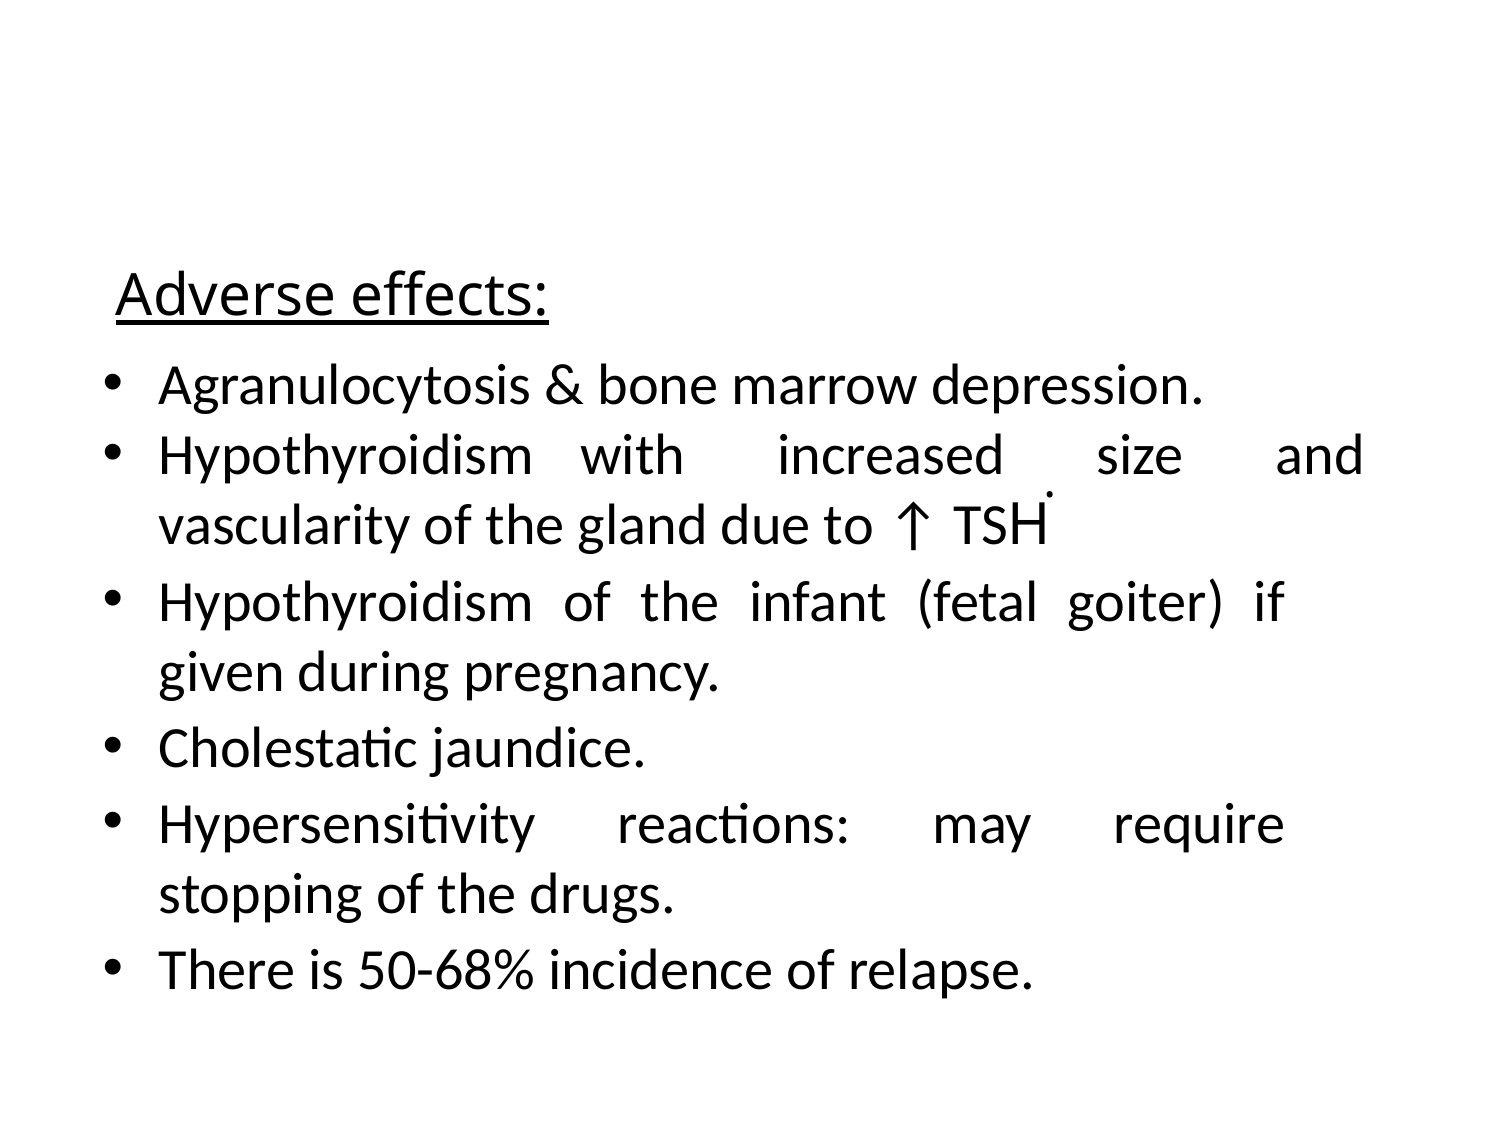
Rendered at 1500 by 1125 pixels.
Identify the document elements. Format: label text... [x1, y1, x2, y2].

list Adverse effects: Agranulocytosis & bone marrow depression. Hypothyroidism with increased size and vascularity of the gland due to ↑ TSH͘ Hypothyroidism of the infant (fetal goiter) if given during pregnancy. Cholestatic jaundice. Hypersensitivity reactions: may require stopping of the drugs. There is 50-68% incidence of relapse. [87, 249, 1438, 993]
